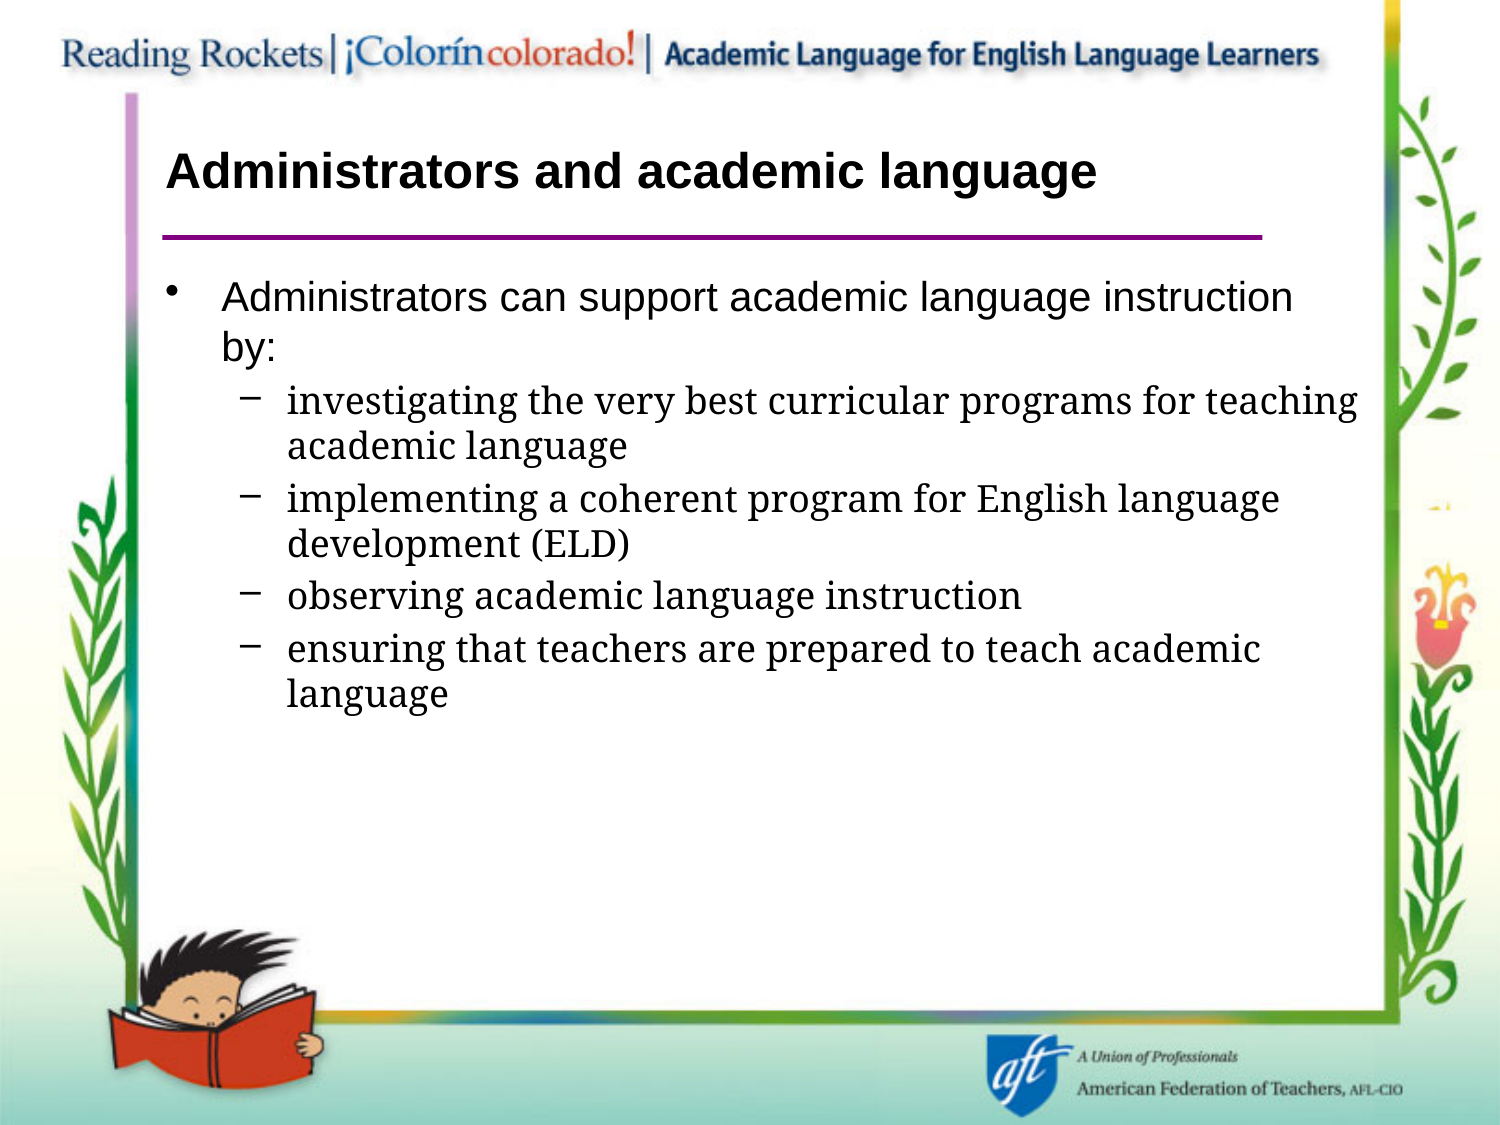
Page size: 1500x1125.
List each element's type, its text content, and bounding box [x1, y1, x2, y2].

list Administrators can support academic language instruction by: investigating the very best curricular programs for teaching academic language implementing a coherent program for English language development (ELD) observing academic language instruction ensuring that teachers are prepared to teach academic language [149, 262, 1376, 1006]
picture [0, 0, 1500, 1125]
title Administrators and academic language [149, 74, 1376, 262]
